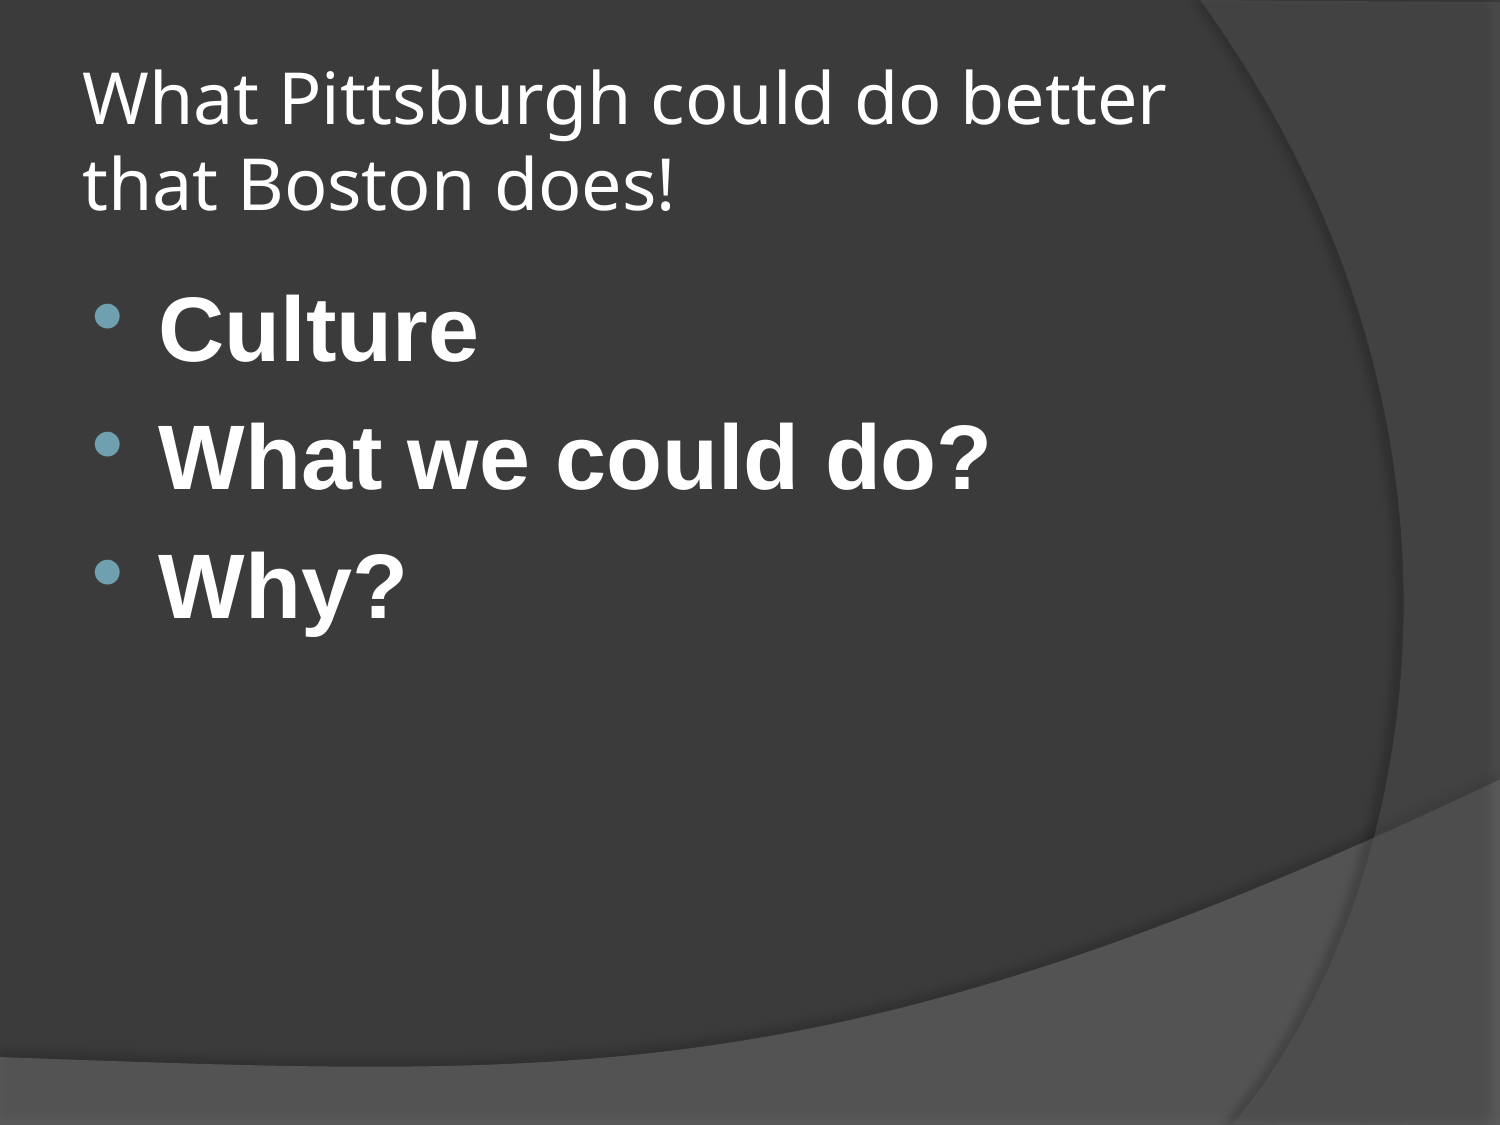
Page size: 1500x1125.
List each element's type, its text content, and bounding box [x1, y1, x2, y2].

title What Pittsburgh could do better that Boston does! [75, 45, 1300, 233]
list Culture What we could do? Why? [75, 262, 1300, 1005]
